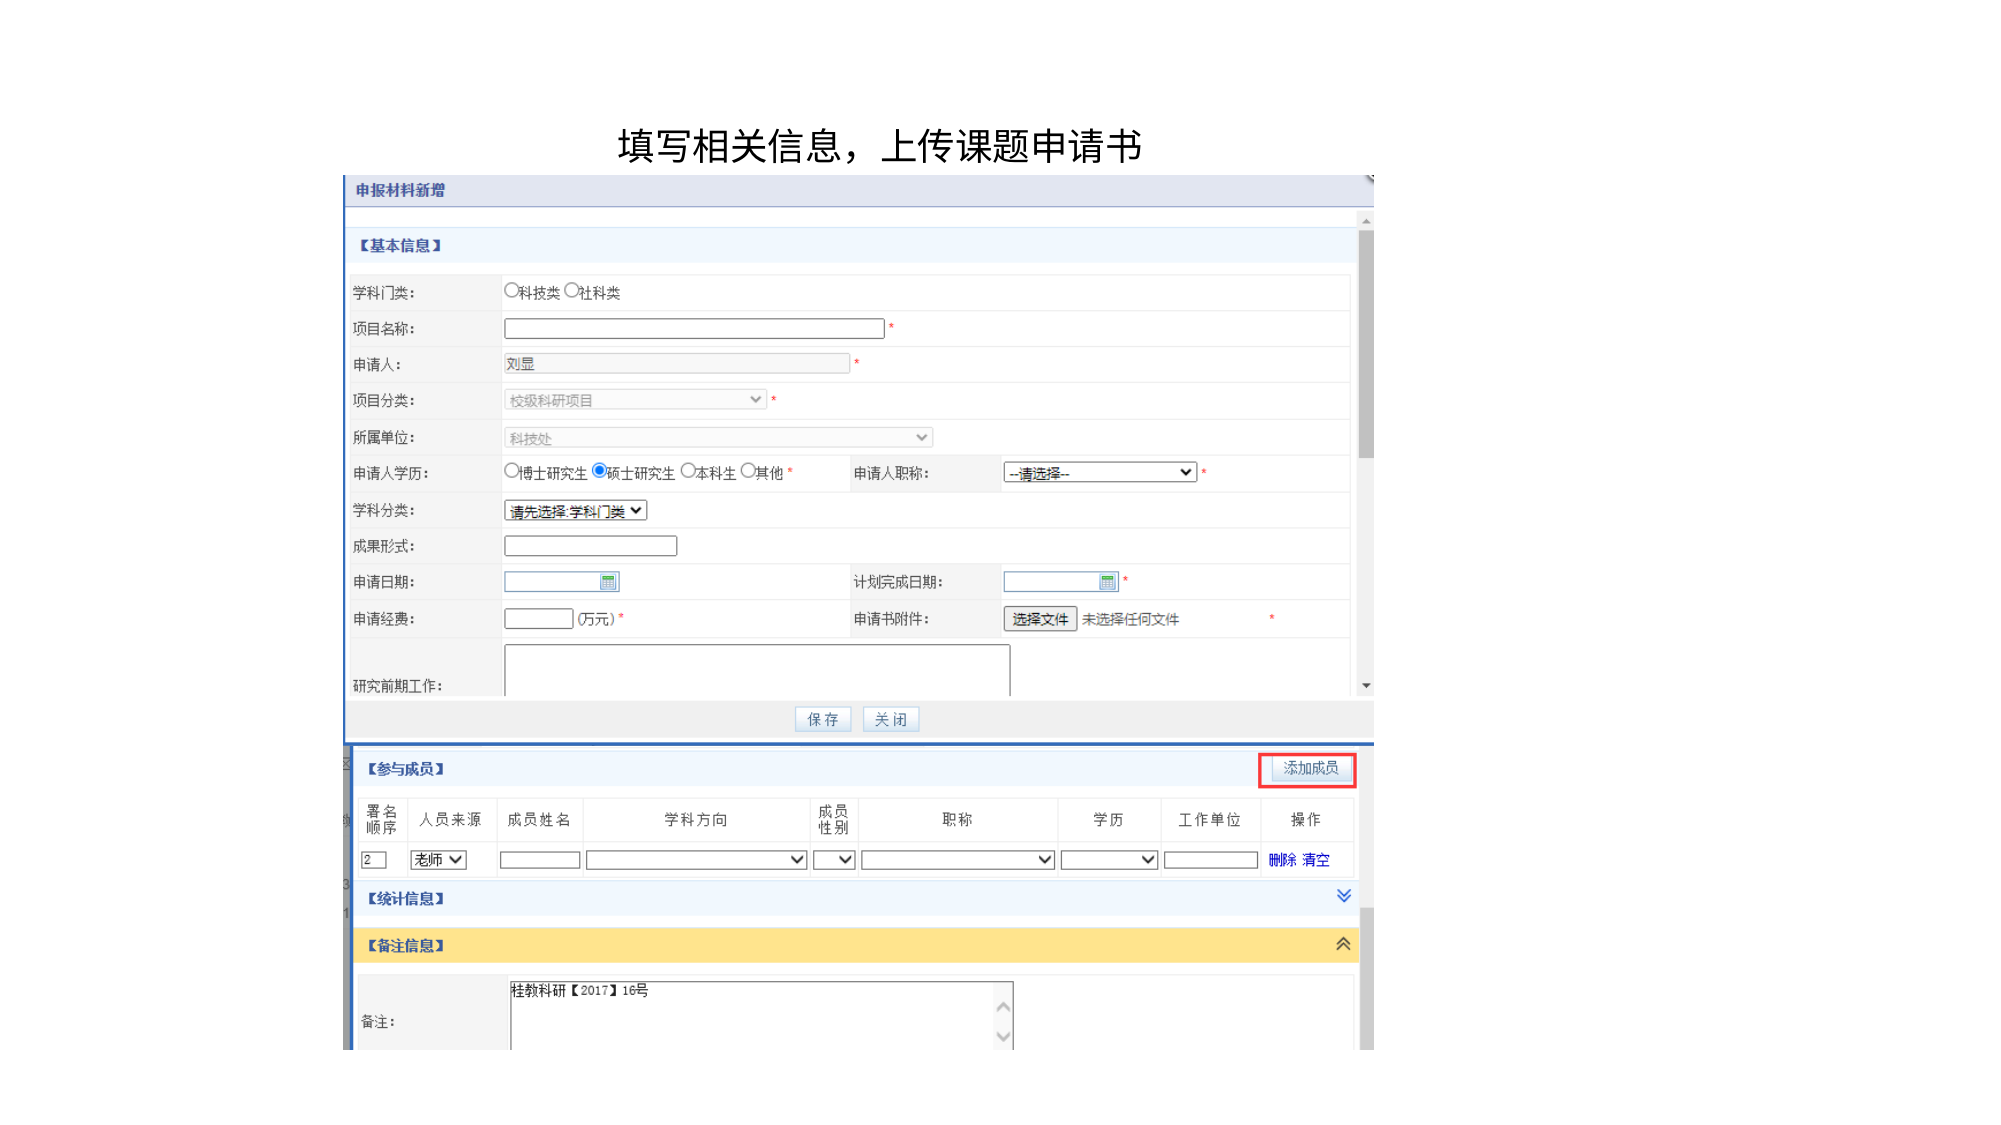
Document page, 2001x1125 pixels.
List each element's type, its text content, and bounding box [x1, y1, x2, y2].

text_box 填写相关信息，上传课题申请书 [603, 115, 1374, 175]
picture [343, 175, 1374, 1050]
